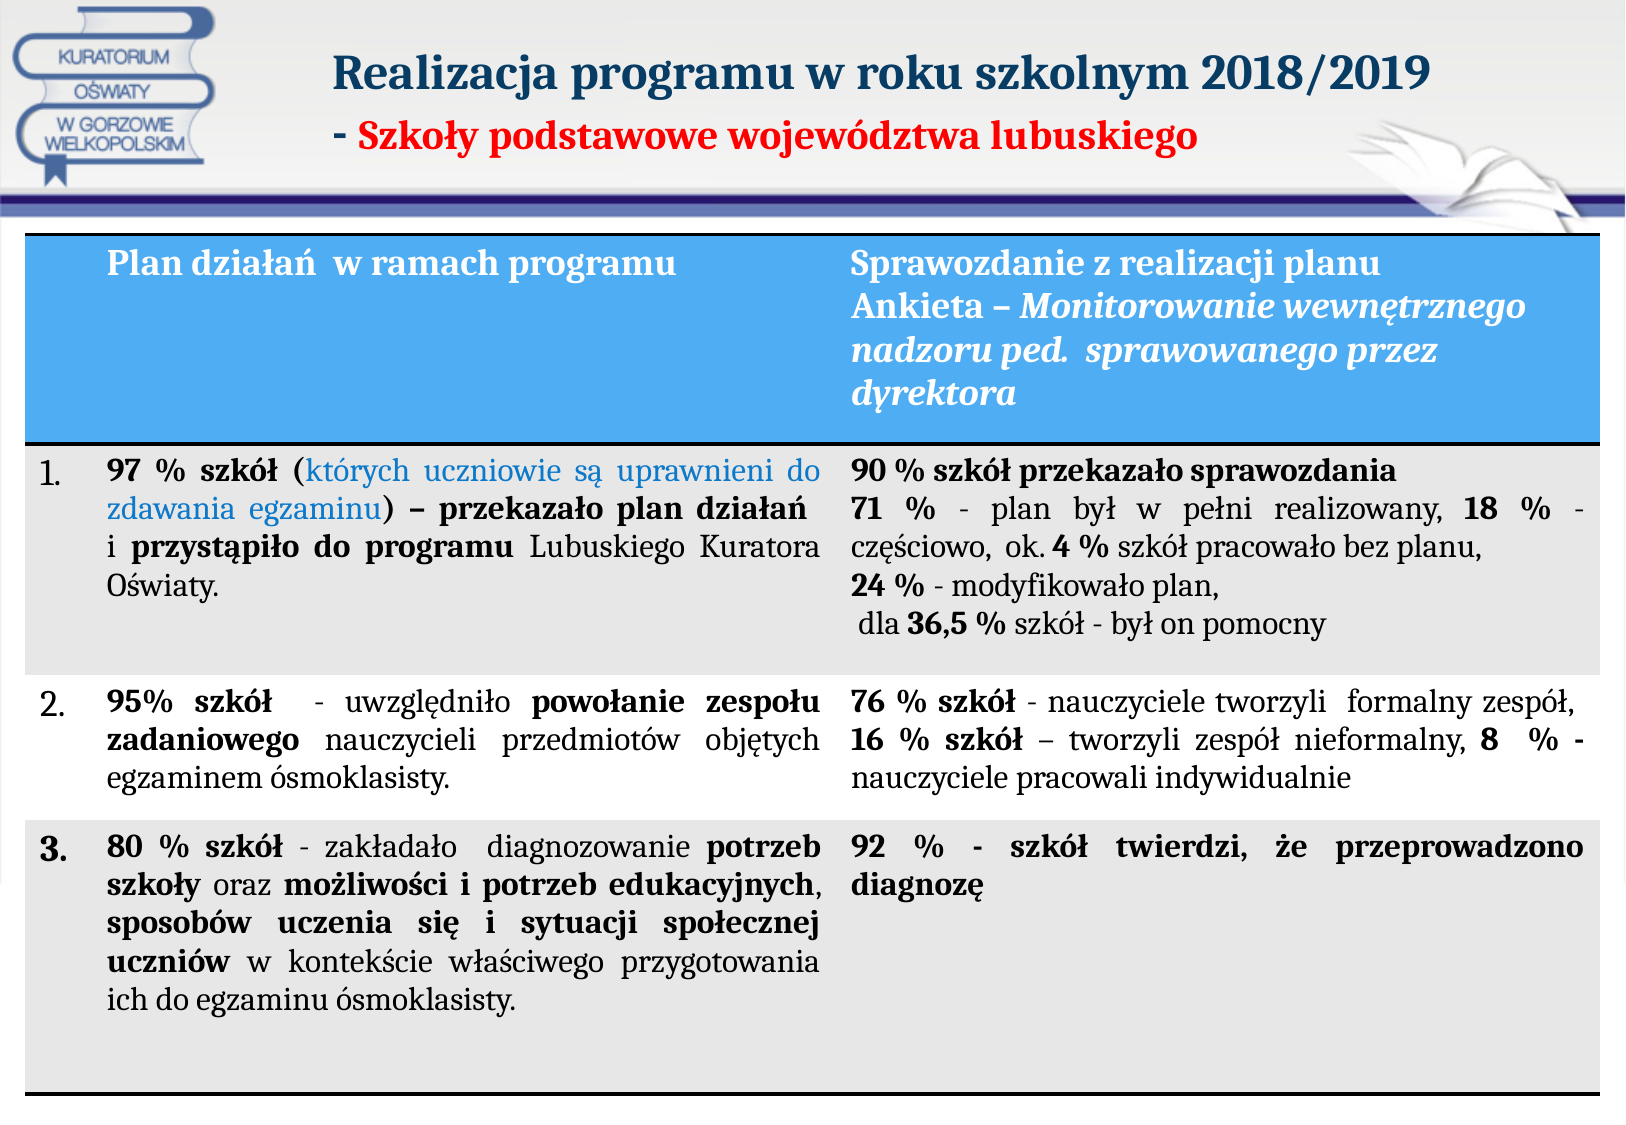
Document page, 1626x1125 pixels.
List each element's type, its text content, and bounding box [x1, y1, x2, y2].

title Realizacja programu w roku szkolnym 2018/2019 - Szkoły podstawowe województwa lubuskiego [317, 23, 1600, 176]
table_cell 1. [25, 446, 92, 675]
table_cell 95% szkół - uwzględniło powołanie zespołu zadaniowego nauczycieli przedmiotów objętych egzaminem ósmoklasisty. [92, 675, 836, 820]
table_cell 76 % szkół - nauczyciele tworzyli formalny zespół, 16 % szkół – tworzyli zespół nieformalny, 8 % - nauczyciele pracowali indywidualnie [836, 675, 1600, 820]
table_cell 90 % szkół przekazało sprawozdania 71 % - plan był w pełni realizowany, 18 % - częściowo, ok. 4 % szkół pracowało bez planu, 24 % - modyfikowało plan, dla 36,5 % szkół - był on pomocny [836, 446, 1600, 675]
table_header Sprawozdanie z realizacji planu Ankieta – Monitorowanie wewnętrznego nadzoru ped. sprawowanego przez dyrektora [836, 236, 1600, 442]
table_header [25, 236, 92, 442]
table_cell 92 % - szkół twierdzi, że przeprowadzono diagnozę [836, 820, 1600, 1092]
picture [0, 0, 1626, 1125]
table_cell 80 % szkół - zakładało diagnozowanie potrzeb szkoły oraz możliwości i potrzeb edukacyjnych, sposobów uczenia się i sytuacji społecznej uczniów w kontekście właściwego przygotowania ich do egzaminu ósmoklasisty. [92, 820, 836, 1092]
table_cell 2. [25, 675, 92, 820]
table_header Plan działań w ramach programu [92, 236, 836, 442]
table_cell 97 % szkół (których uczniowie są uprawnieni do zdawania egzaminu) – przekazało plan działań i przystąpiło do programu Lubuskiego Kuratora Oświaty. [92, 446, 836, 675]
table_cell 3. [25, 820, 92, 1092]
